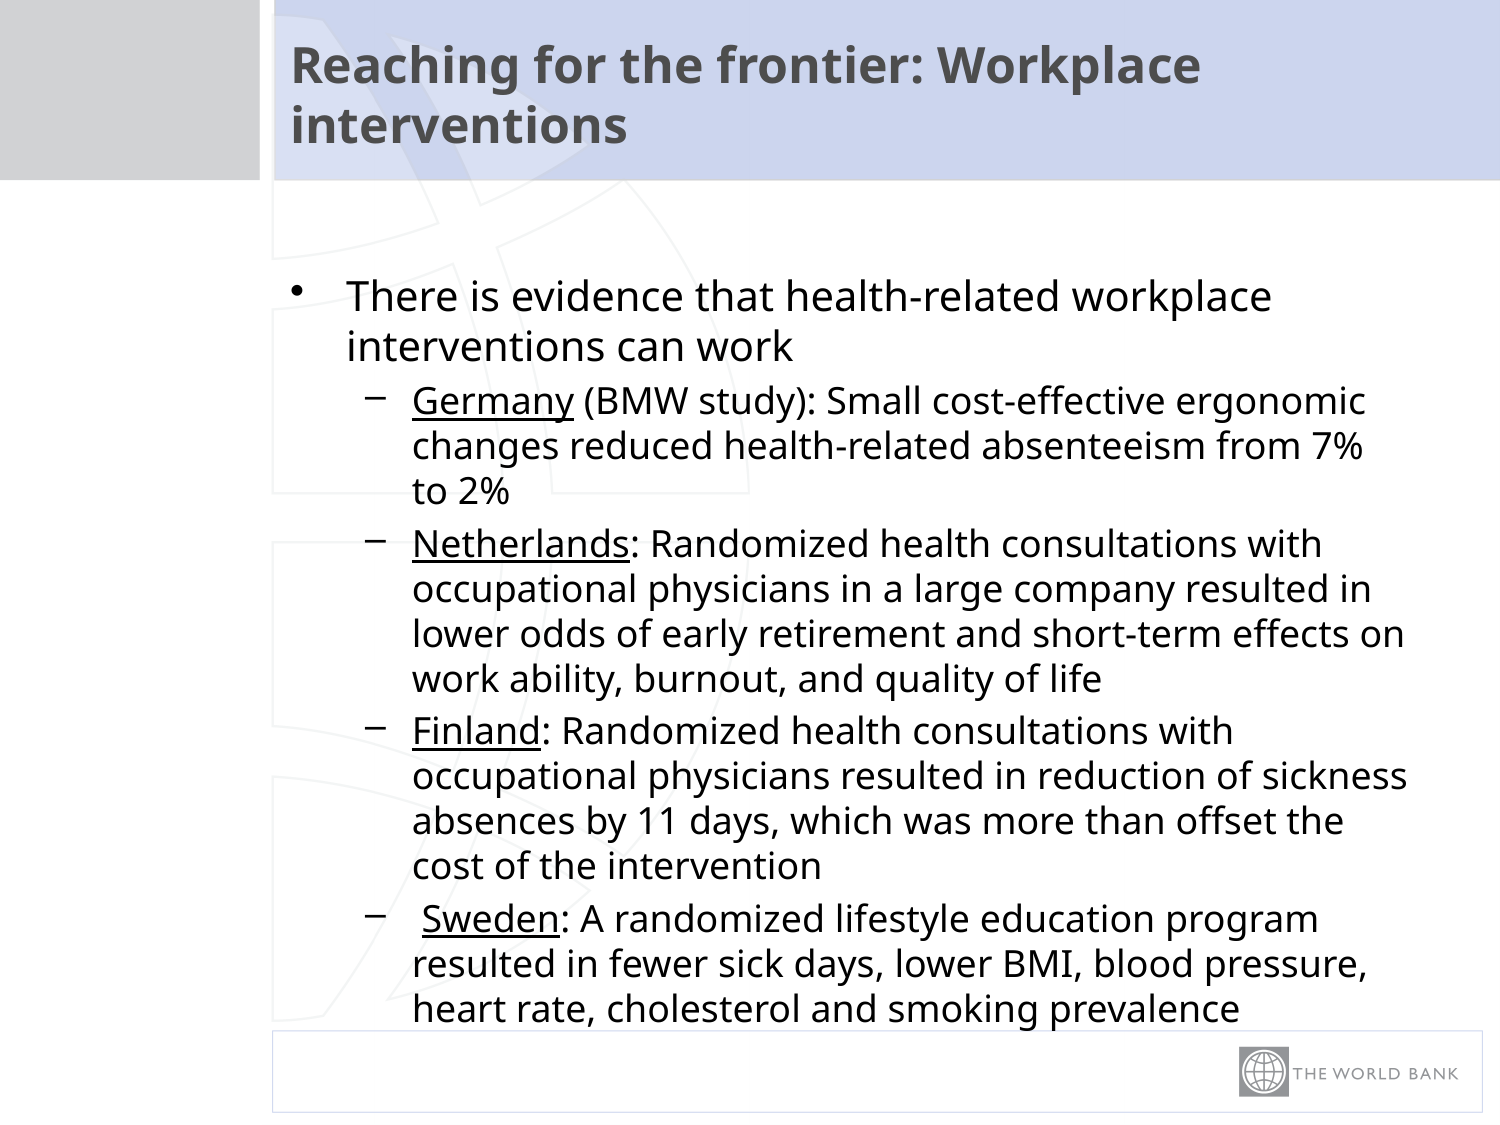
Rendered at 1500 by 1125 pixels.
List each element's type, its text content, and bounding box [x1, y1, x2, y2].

picture [0, 0, 1500, 1125]
list There is evidence that health-related workplace interventions can work Germany (BMW study): Small cost-effective ergonomic changes reduced health-related absenteeism from 7% to 2% Netherlands: Randomized health consultations with occupational physicians in a large company resulted in lower odds of early retirement and short-term effects on work ability, burnout, and quality of life Finland: Randomized health consultations with occupational physicians resulted in reduction of sickness absences by 11 days, which was more than offset the cost of the intervention Sweden: A randomized lifestyle education program resulted in fewer sick days, lower BMI, blood pressure, heart rate, cholesterol and smoking prevalence [275, 262, 1425, 1005]
title Reaching for the frontier: Workplace interventions [274, 0, 1500, 188]
